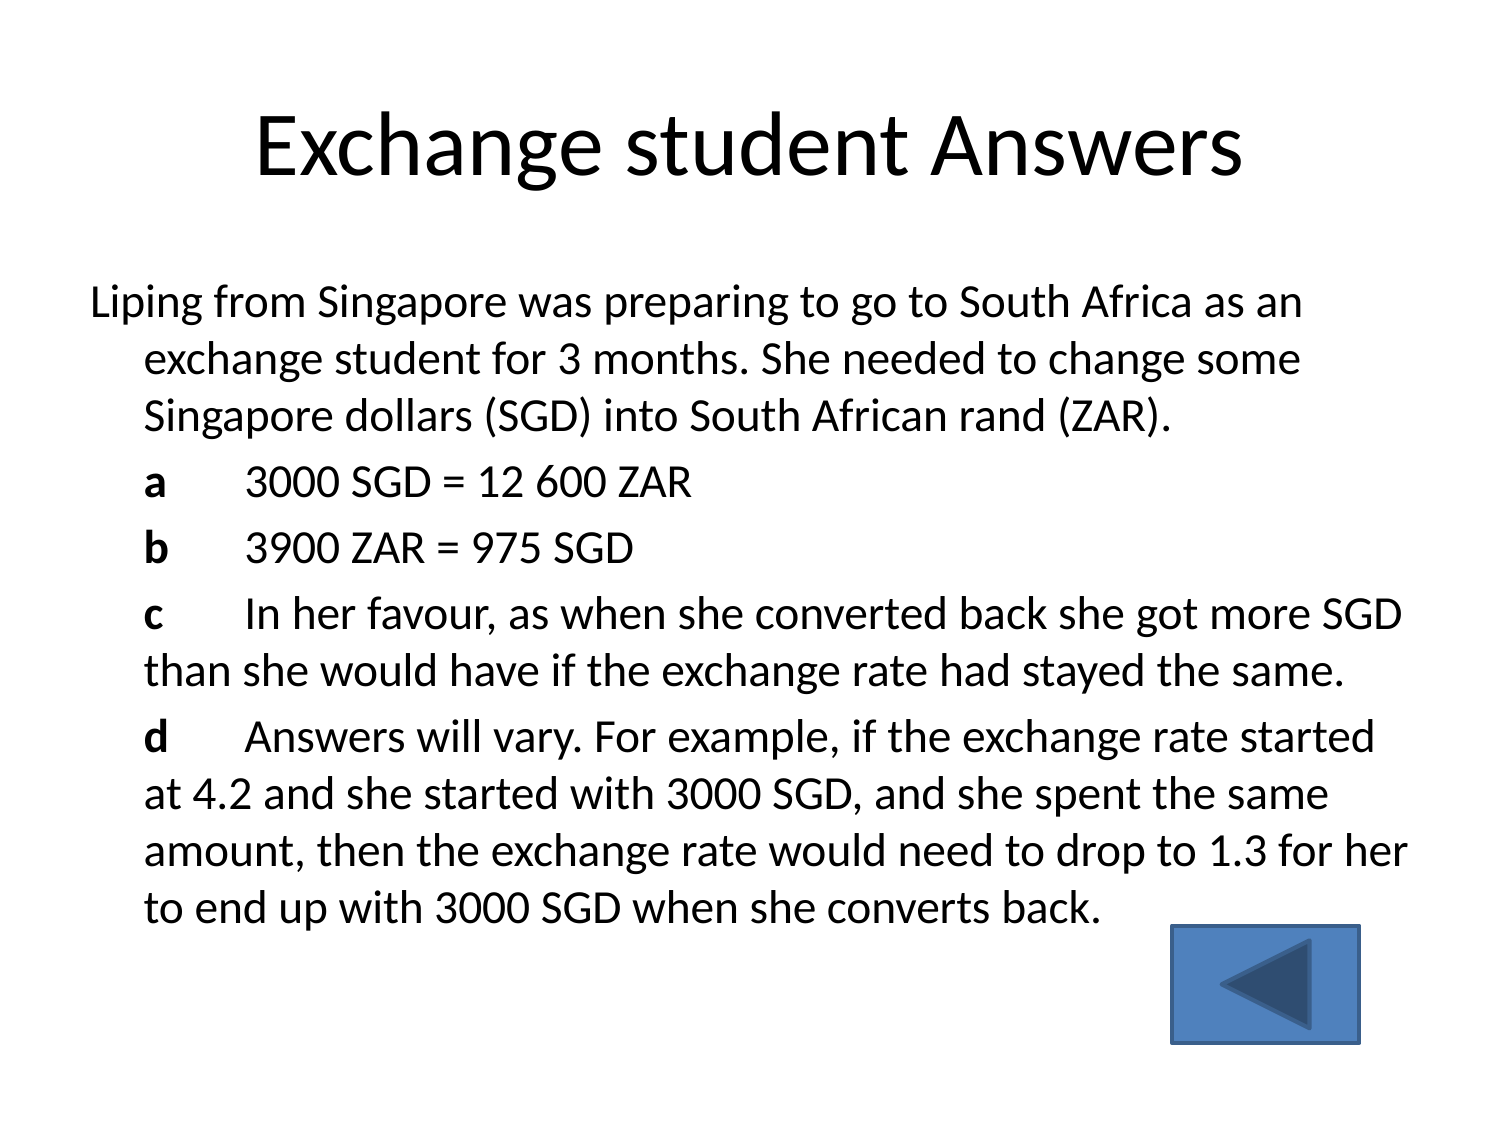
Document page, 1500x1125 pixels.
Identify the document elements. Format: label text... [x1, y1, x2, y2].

text_box [1170, 924, 1361, 1045]
list Liping from Singapore was preparing to go to South Africa as an exchange student for 3 months. She needed to change some Singapore dollars (SGD) into South African rand (ZAR). a 3000 SGD = 12 600 ZAR b 3900 ZAR = 975 SGD c In her favour, as when she converted back she got more SGD than she would have if the exchange rate had stayed the same. d Answers will vary. For example, if the exchange rate started at 4.2 and she started with 3000 SGD, and she spent the same amount, then the exchange rate would need to drop to 1.3 for her to end up with 3000 SGD when she converts back. [75, 262, 1425, 1005]
title Exchange student Answers [75, 45, 1425, 233]
